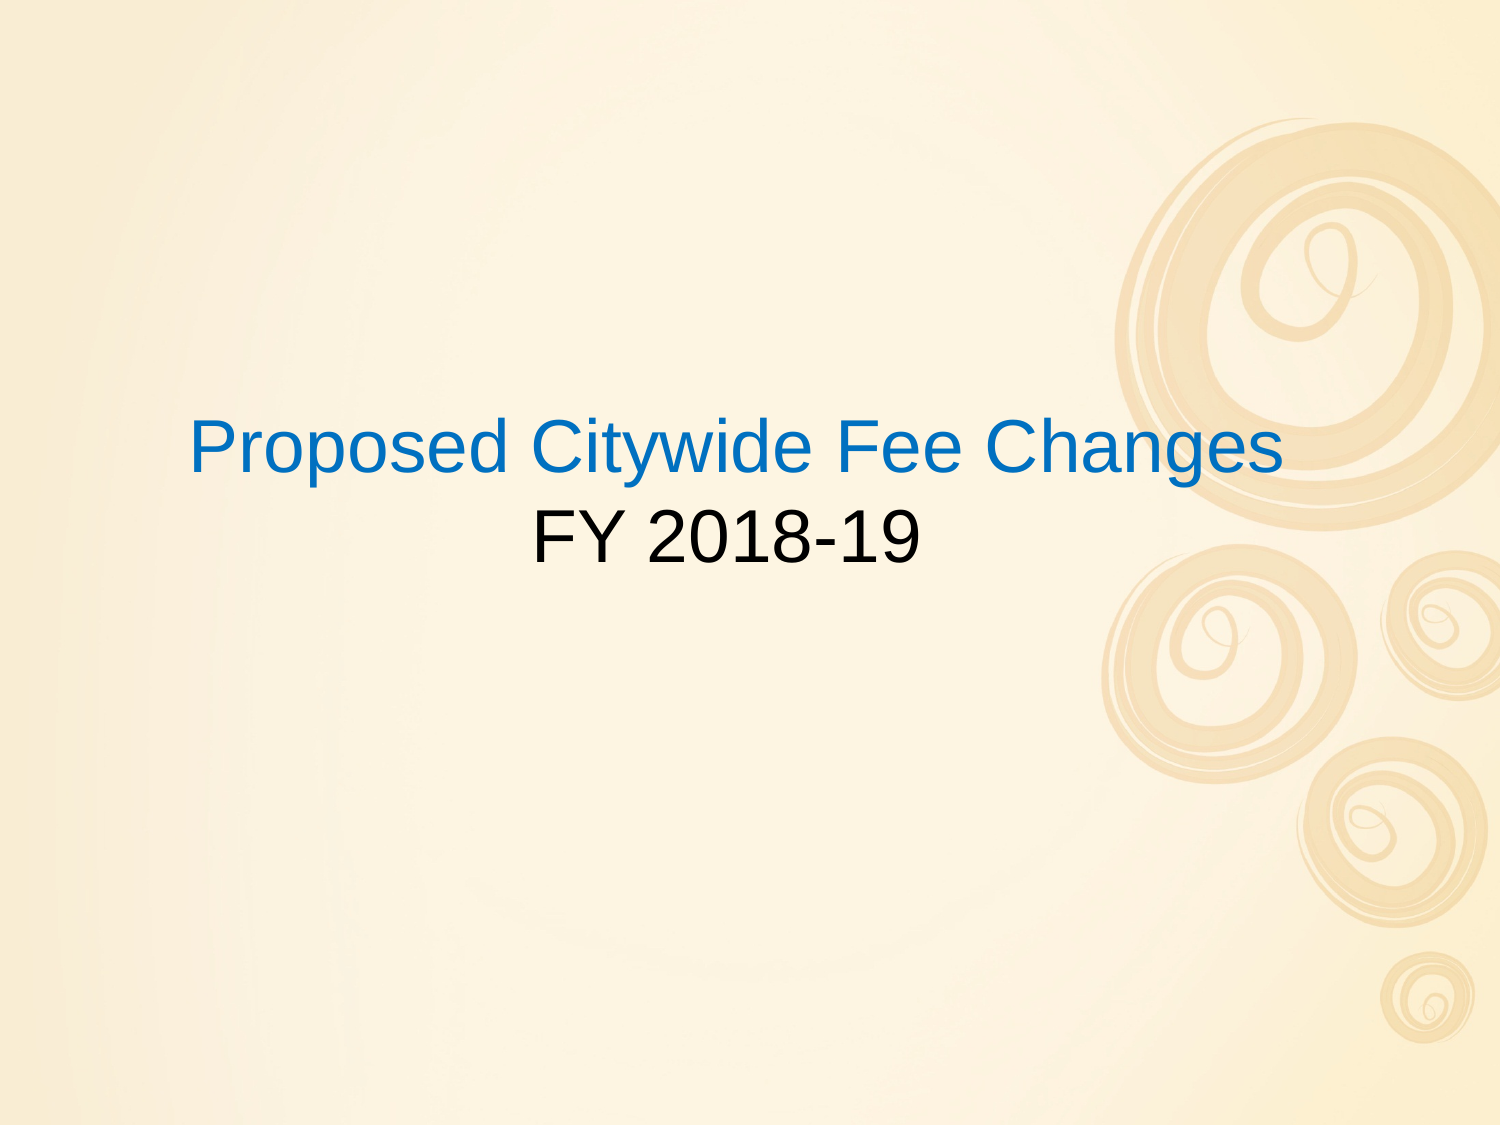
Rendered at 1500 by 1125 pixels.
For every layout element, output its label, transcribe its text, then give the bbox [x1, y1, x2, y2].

title Proposed Citywide Fee Changes FY 2018-19 [37, 437, 1438, 538]
picture [0, 0, 1500, 1125]
